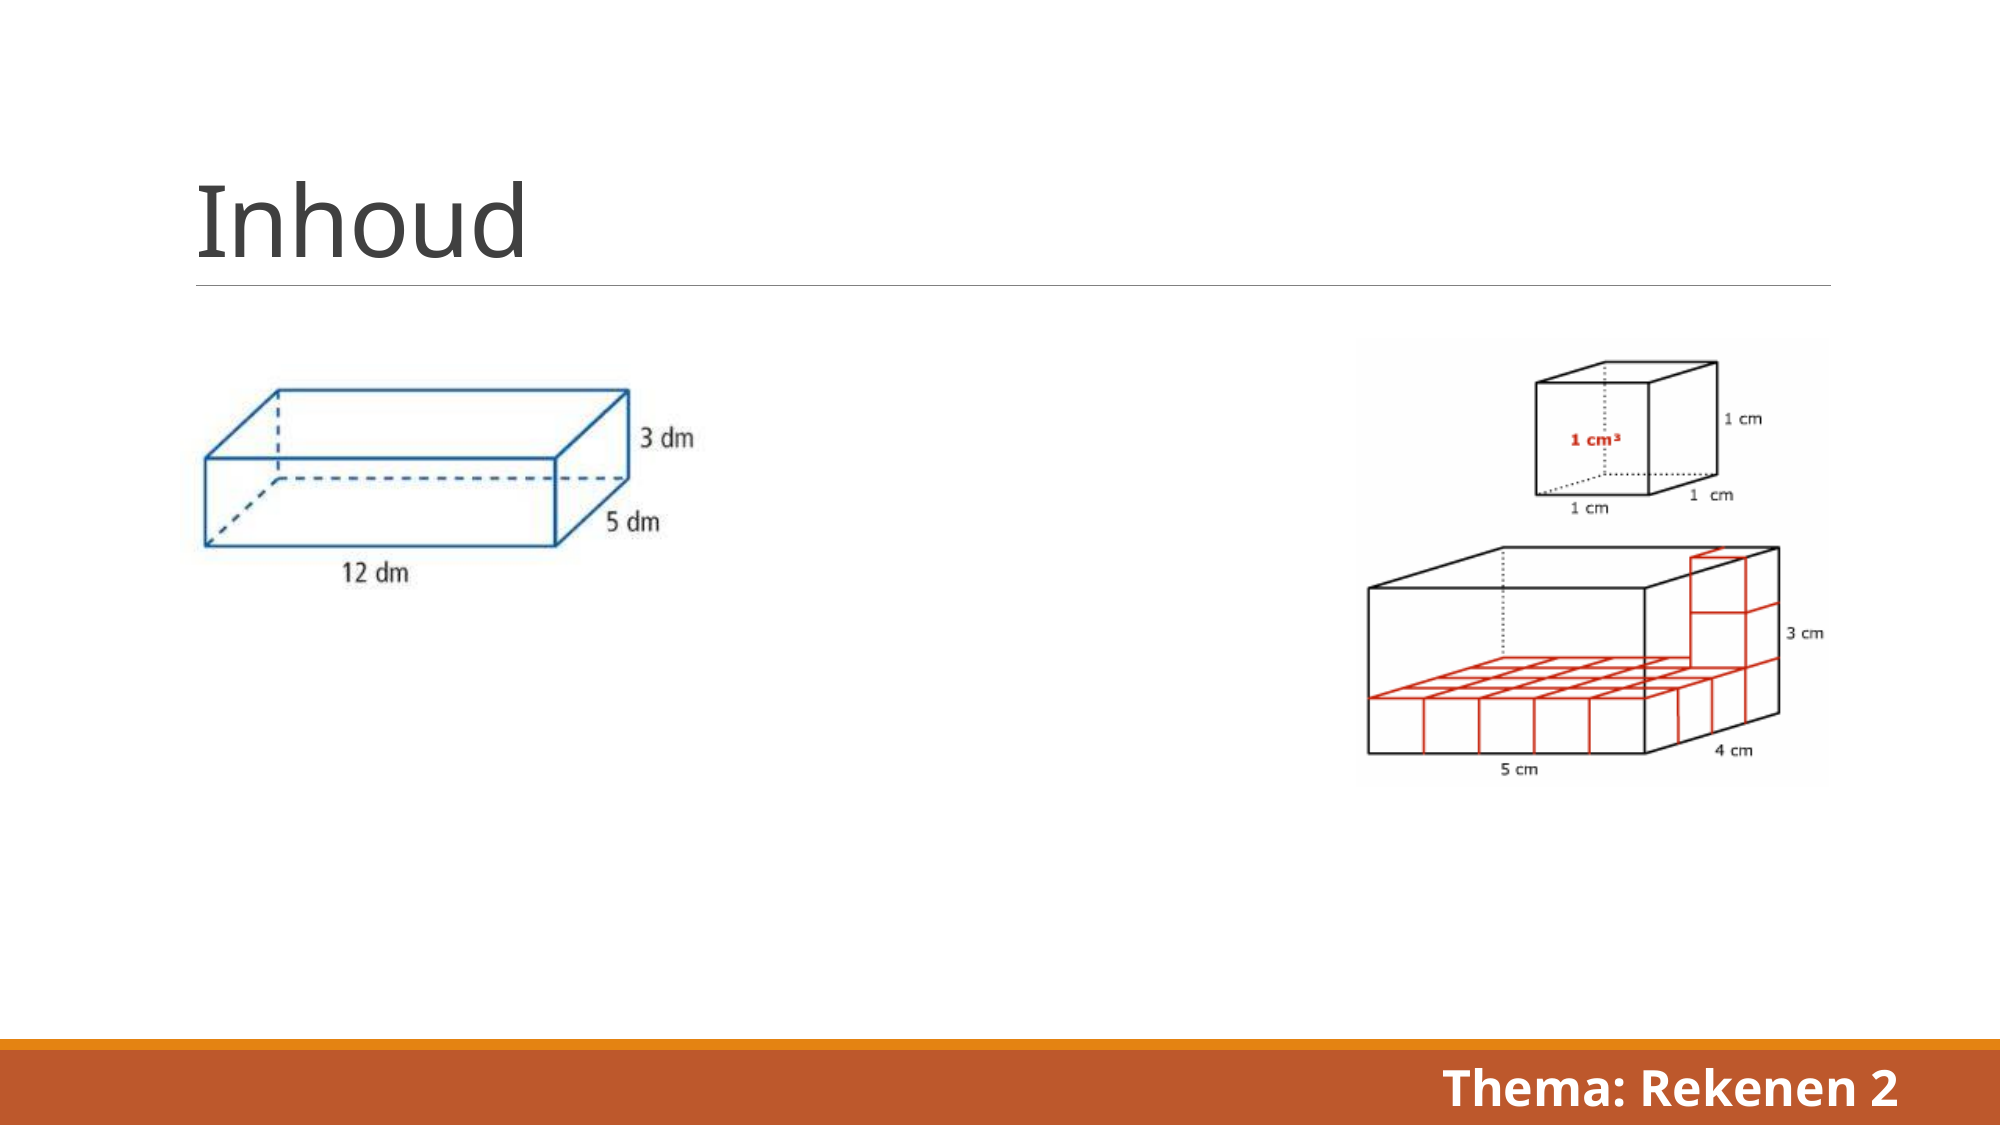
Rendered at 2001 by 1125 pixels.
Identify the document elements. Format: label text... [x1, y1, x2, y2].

picture [1356, 337, 1830, 788]
picture [179, 363, 715, 596]
title Inhoud [180, 47, 1830, 285]
text_box Thema: Rekenen 2 [1356, 1049, 1986, 1124]
